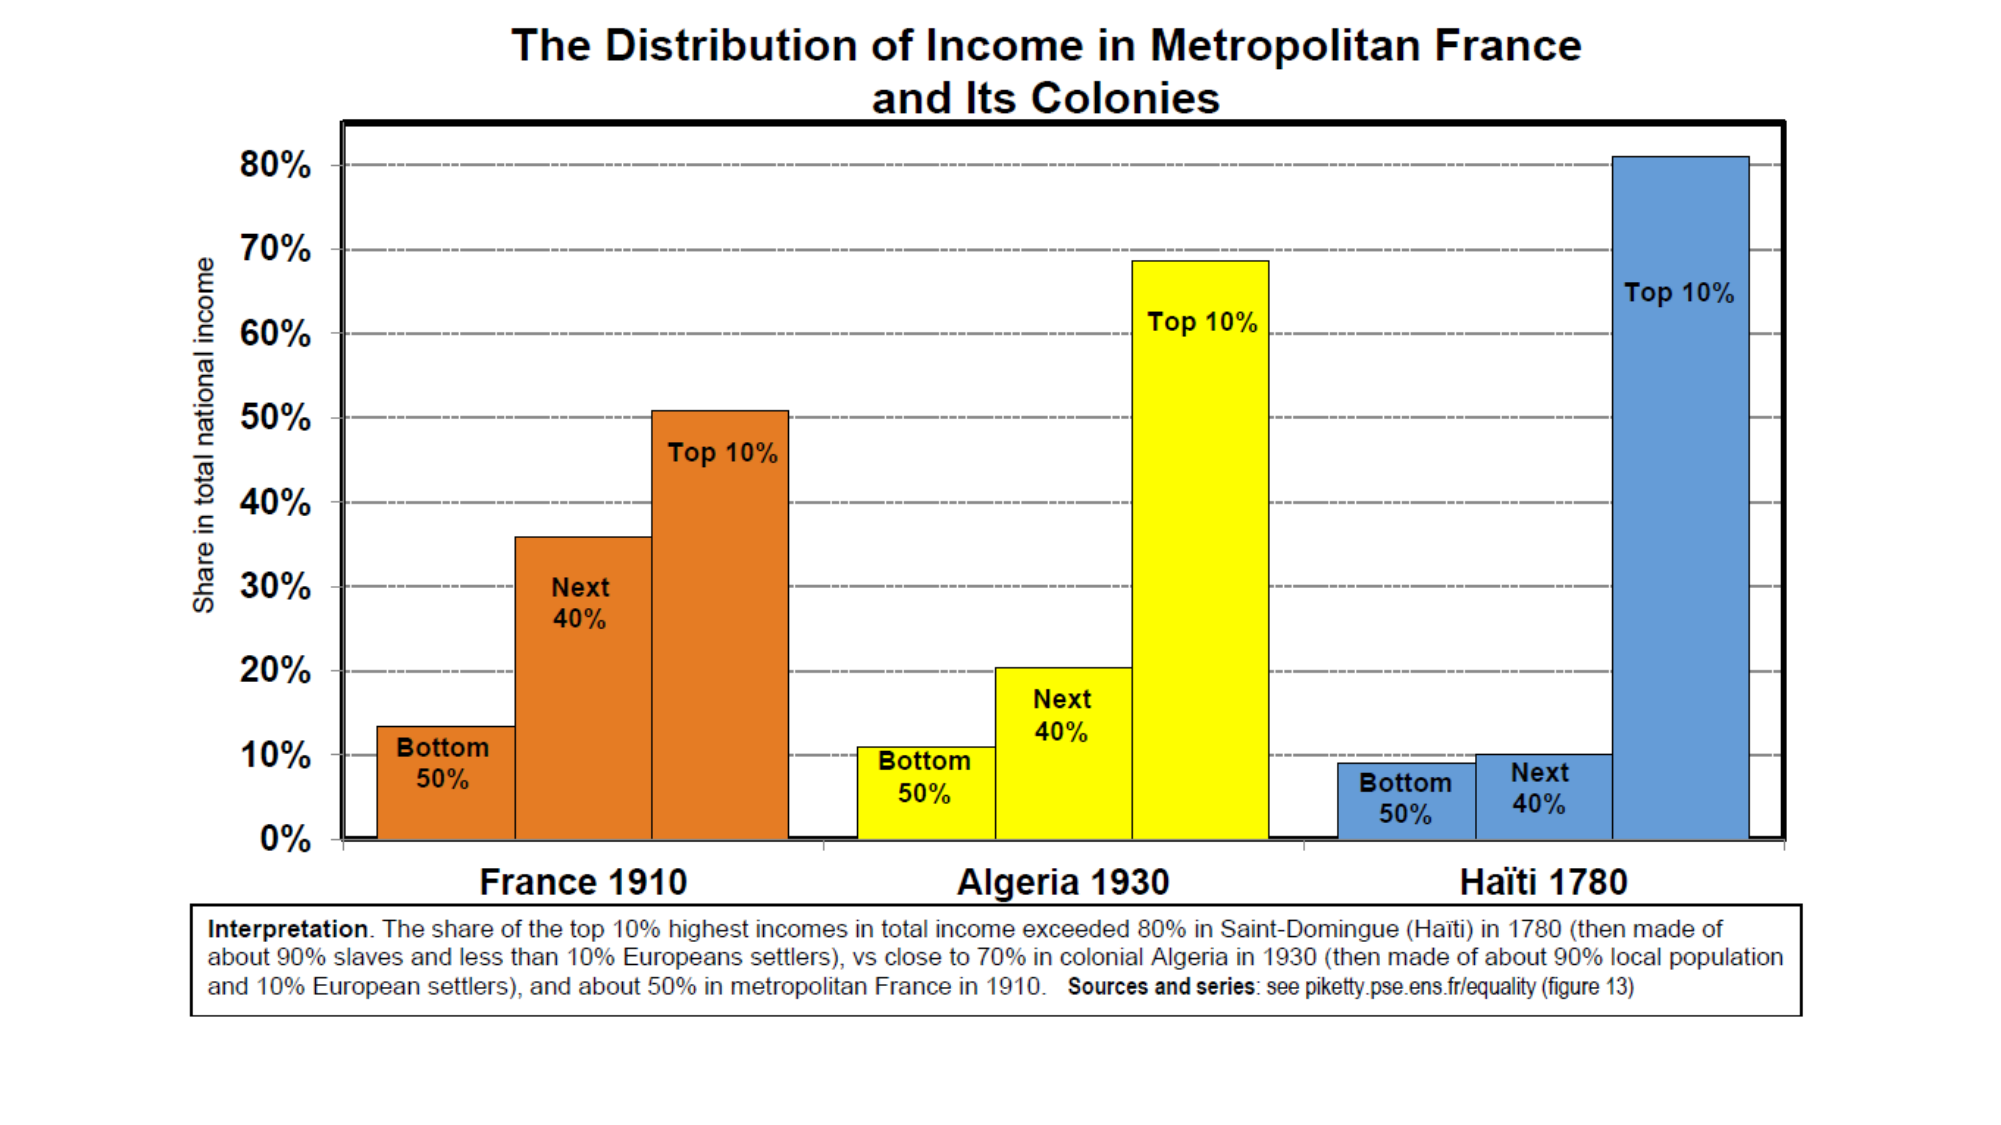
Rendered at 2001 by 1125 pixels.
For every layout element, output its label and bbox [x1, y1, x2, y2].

picture [149, 0, 1851, 1125]
